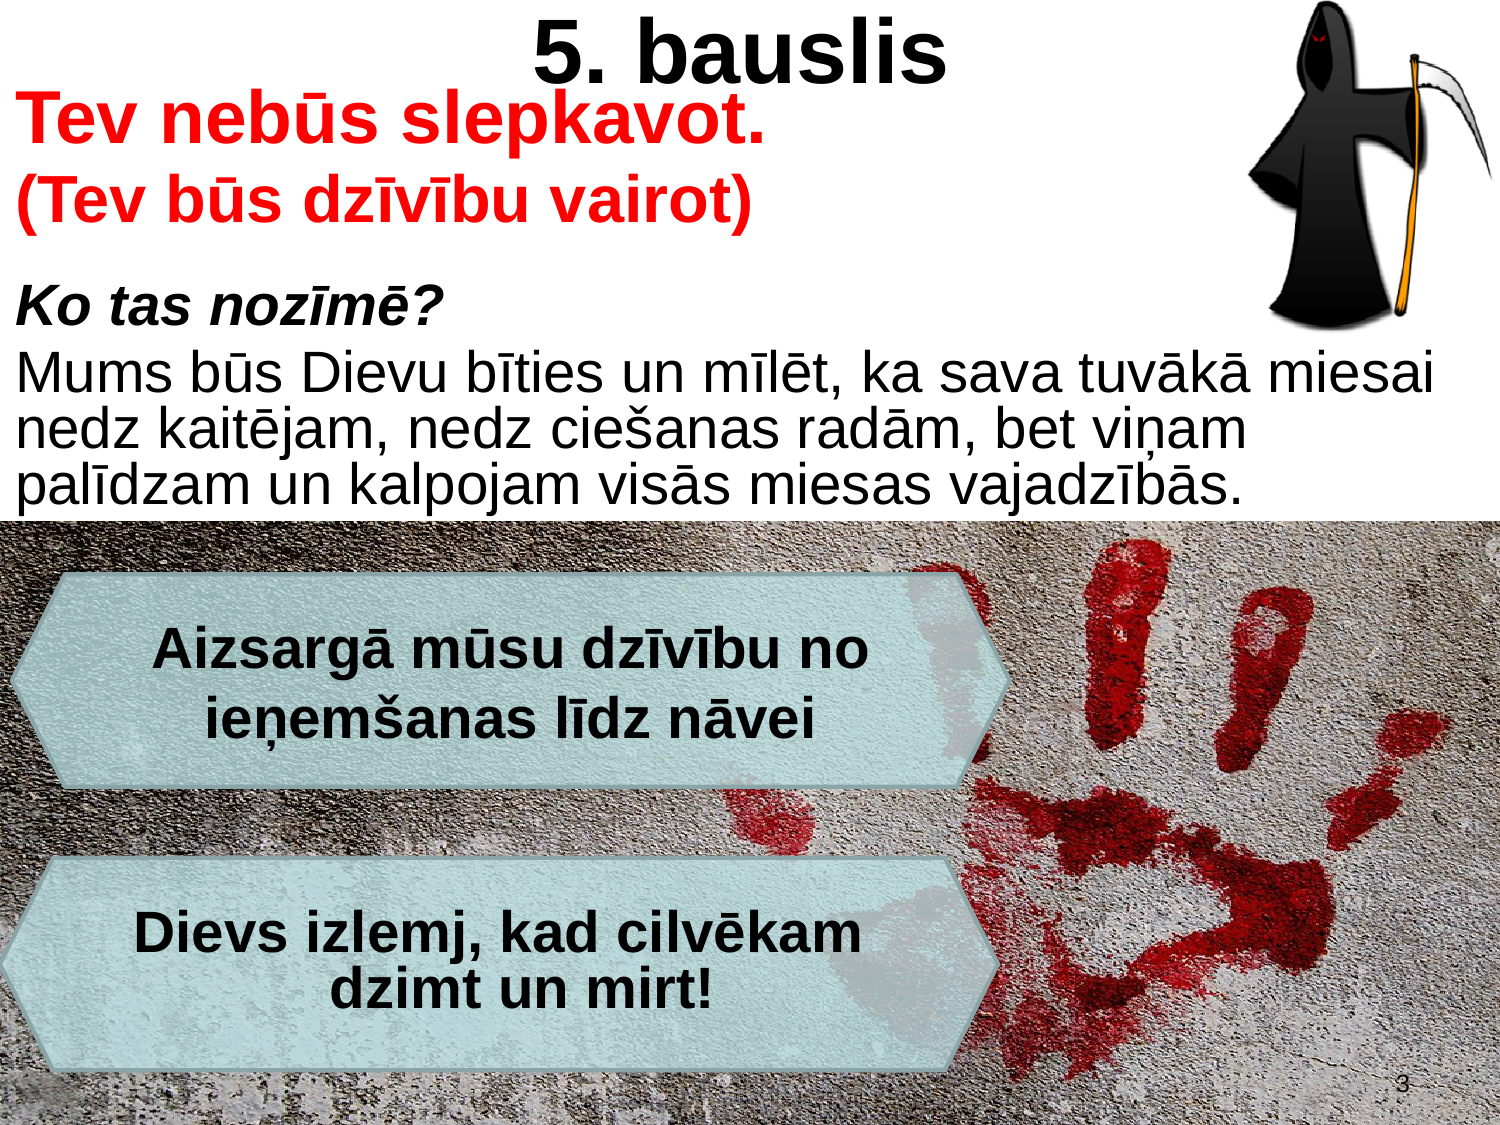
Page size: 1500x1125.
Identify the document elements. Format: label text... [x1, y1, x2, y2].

picture [0, 521, 1500, 1125]
list Tev nebūs slepkavot. (Tev būs dzīvību vairot) Ko tas nozīmē? Mums būs Dievu bīties un mīlēt, ka sava tuvākā miesai nedz kaitējam, nedz ciešanas radām, bet viņam palīdzam un kalpojam visās miesas vajadzībās. [0, 77, 1500, 521]
picture [1245, 0, 1500, 334]
title 5. bauslis [64, 13, 1240, 77]
